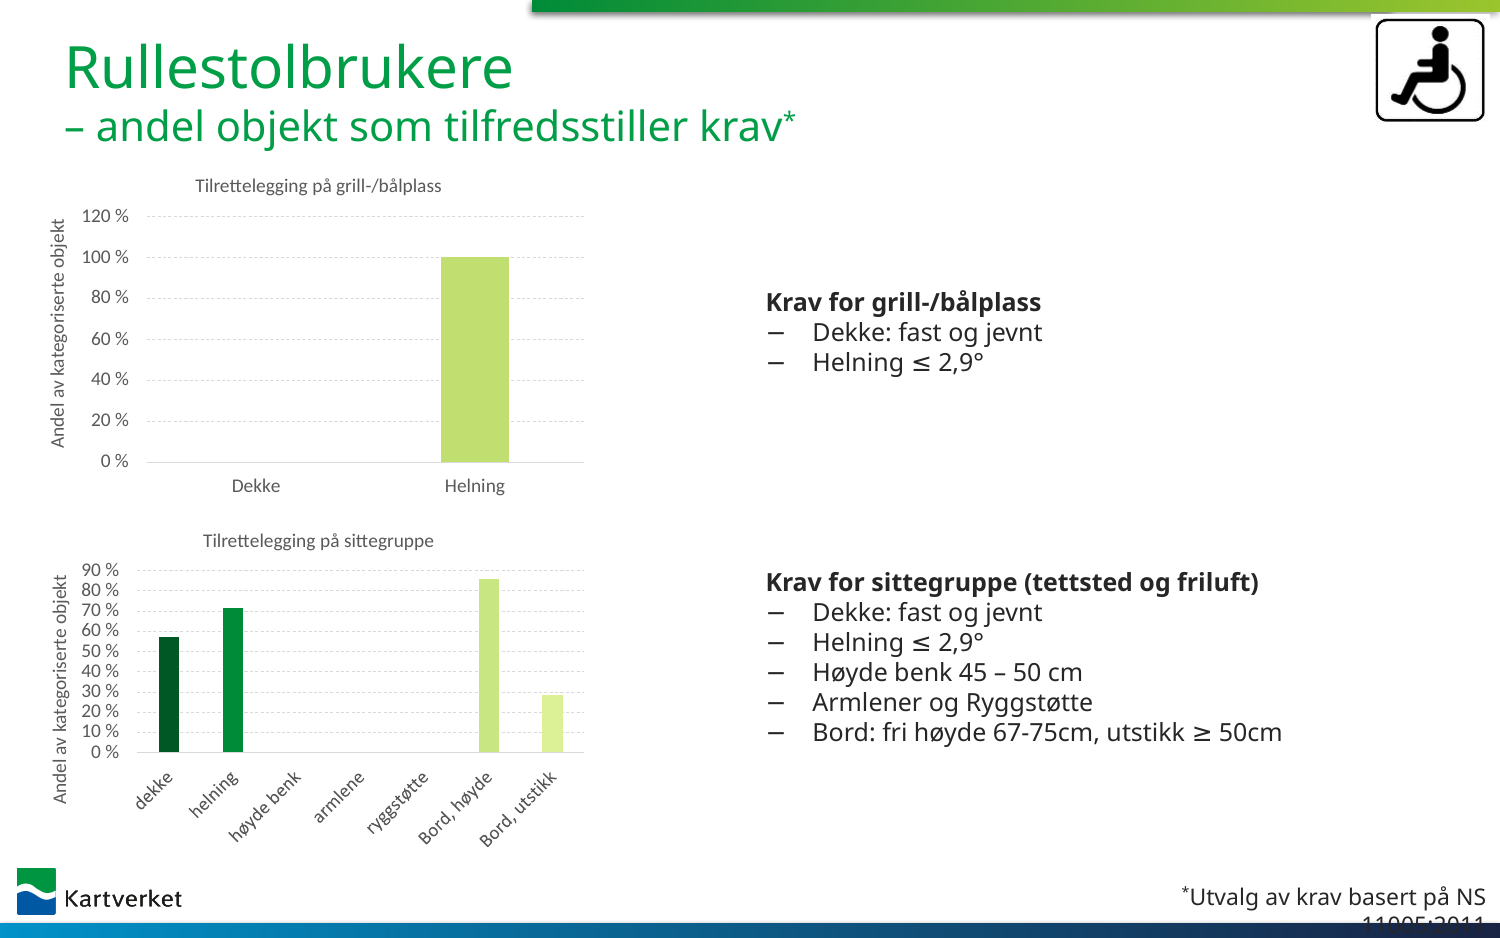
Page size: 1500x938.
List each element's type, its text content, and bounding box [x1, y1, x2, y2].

text_box Rullestolbrukere – andel objekt som tilfredsstiller krav* [49, 14, 1431, 158]
text_box Krav for grill-/bålplass Dekke: fast og jevnt Helning ≤ 2,9° [750, 279, 1452, 384]
picture [41, 166, 596, 505]
text_box *Utvalg av krav basert på NS 11005:2011 [1068, 873, 1500, 938]
text_box Krav for sittegruppe (tettsted og friluft) Dekke: fast og jevnt Helning ≤ 2,9° Høyde benk 45 – 50 cm Armlener og Ryggstøtte Bord: fri høyde 67-75cm, utstikk ≥ 50cm [750, 559, 1500, 754]
picture [1371, 13, 1491, 127]
picture [41, 520, 596, 859]
